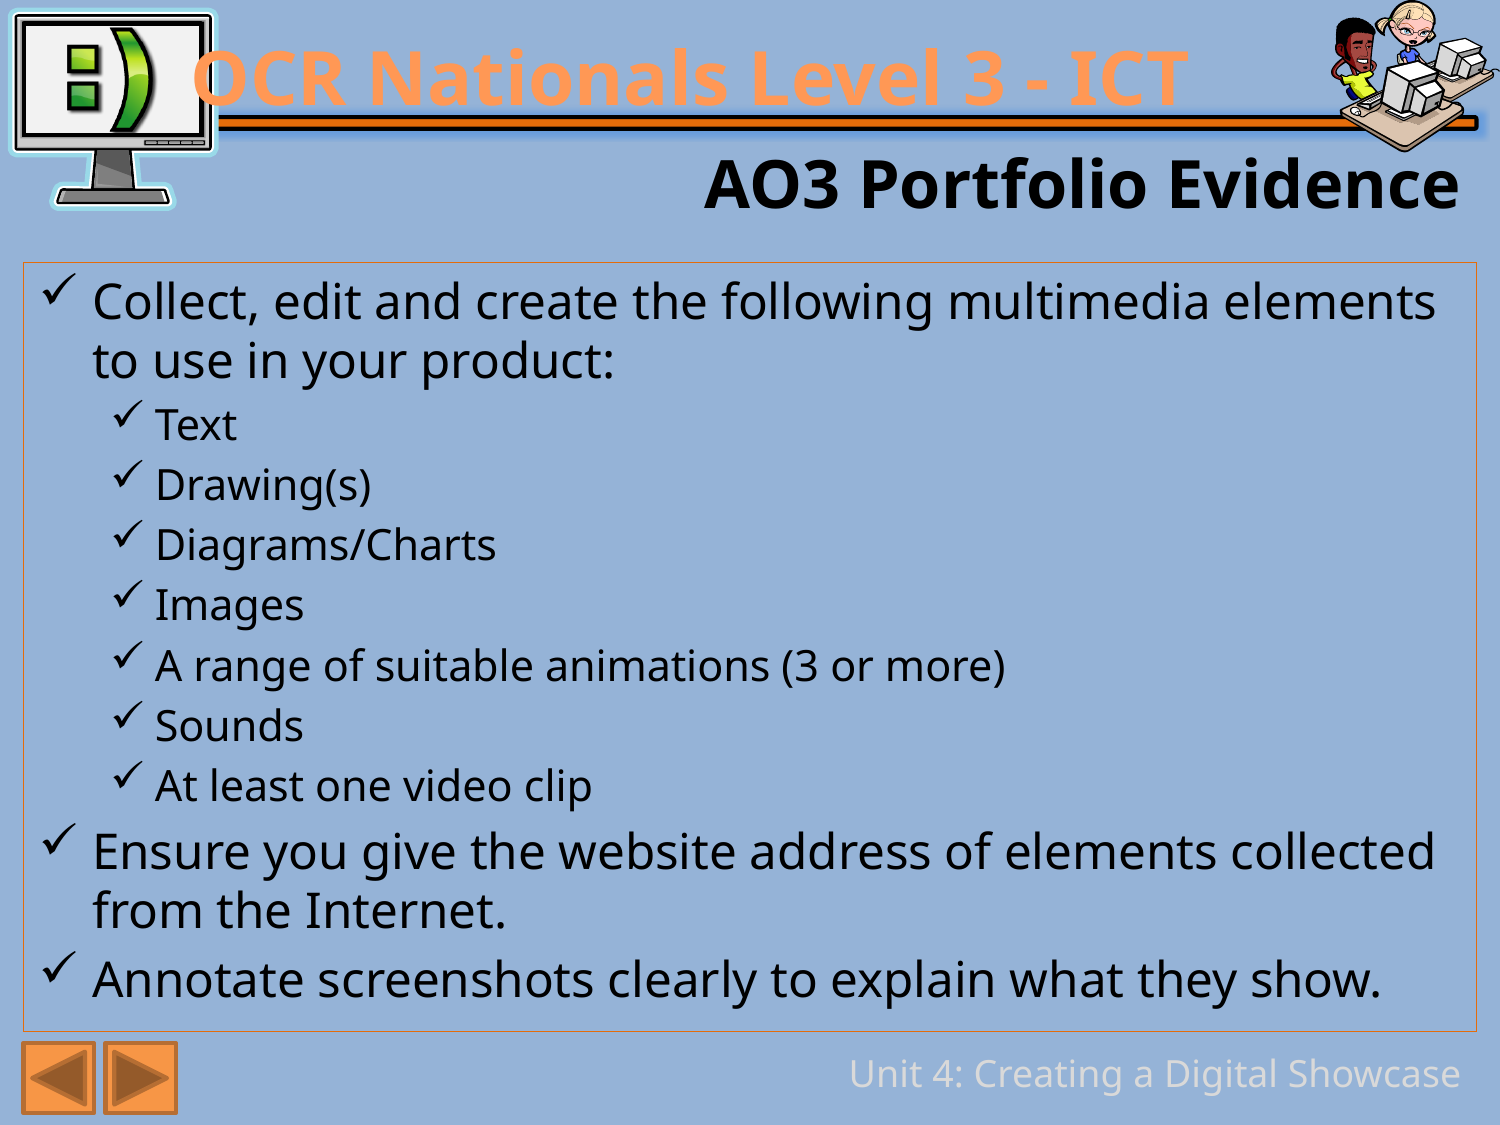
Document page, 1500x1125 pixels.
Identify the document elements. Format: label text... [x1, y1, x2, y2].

list Collect, edit and create the following multimedia elements to use in your product: Text Drawing(s) Diagrams/Charts Images A range of suitable animations (3 or more) Sounds At least one video clip Ensure you give the website address of elements collected from the Internet. Annotate screenshots clearly to explain what they show. [23, 262, 1477, 1032]
picture [48, 21, 172, 139]
title AO3 Portfolio Evidence [187, 117, 1477, 247]
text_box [1321, 0, 1500, 153]
